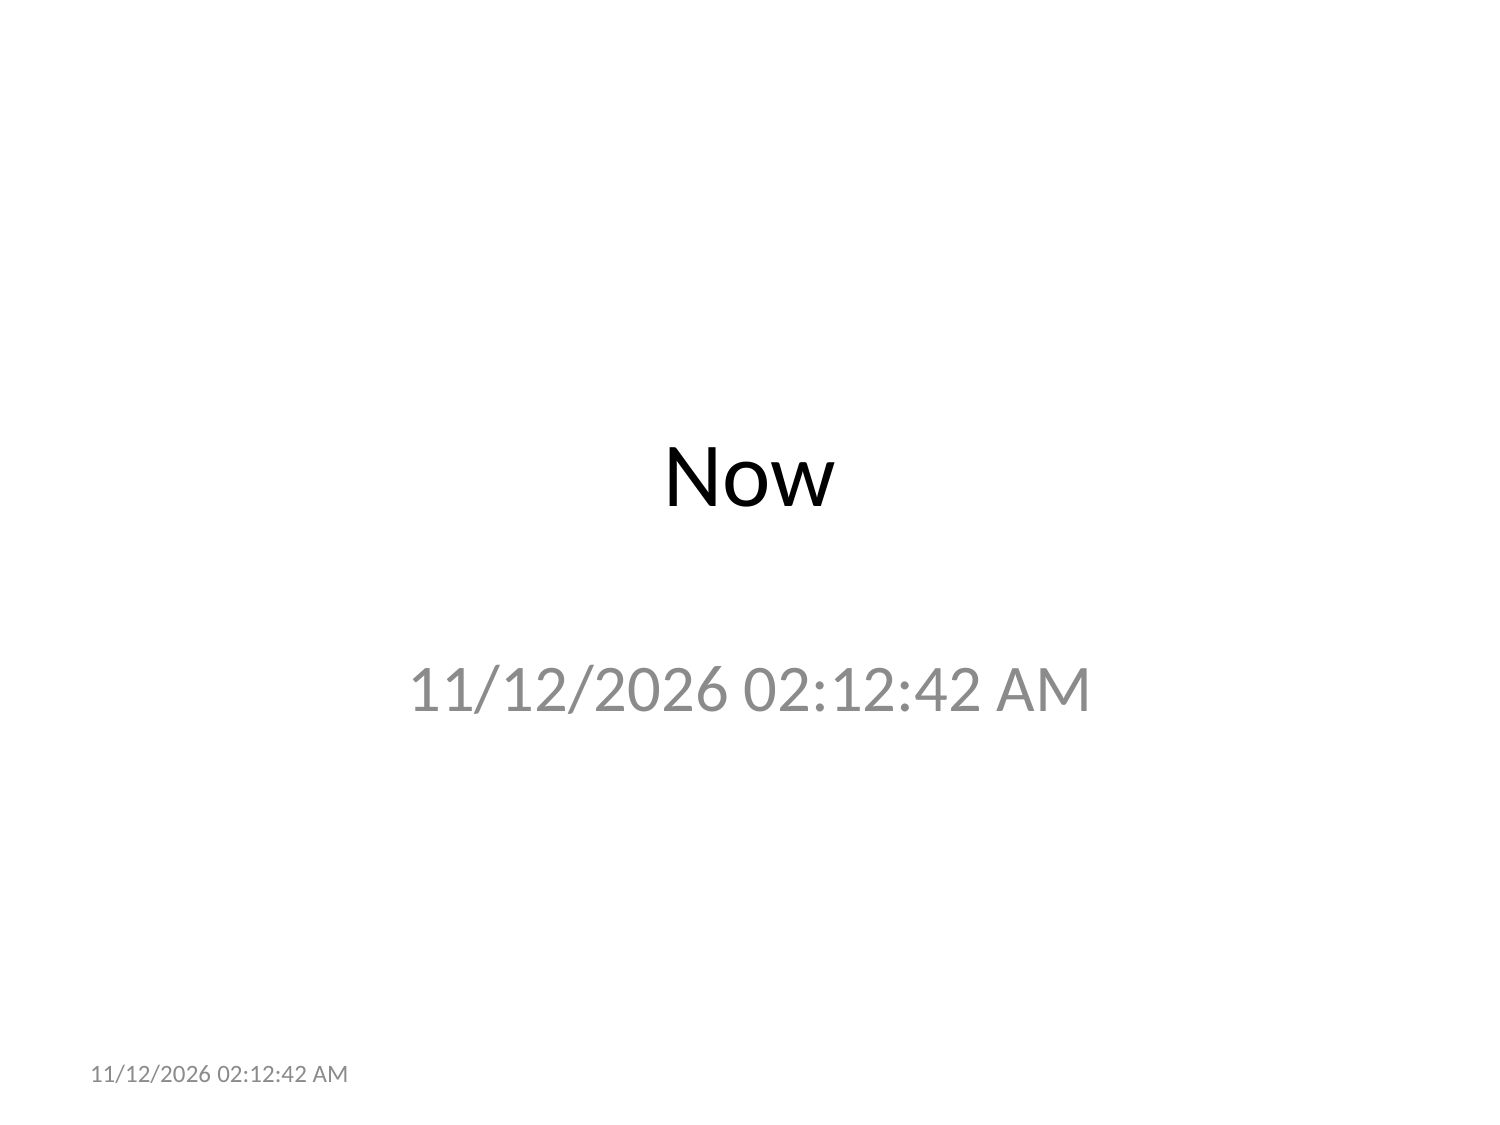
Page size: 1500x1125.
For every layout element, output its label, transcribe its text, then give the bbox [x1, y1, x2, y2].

title Now [112, 349, 1388, 591]
subtitle 2011-12-19 10:20:04 AM [225, 637, 1275, 925]
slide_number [75, 1042, 425, 1103]
